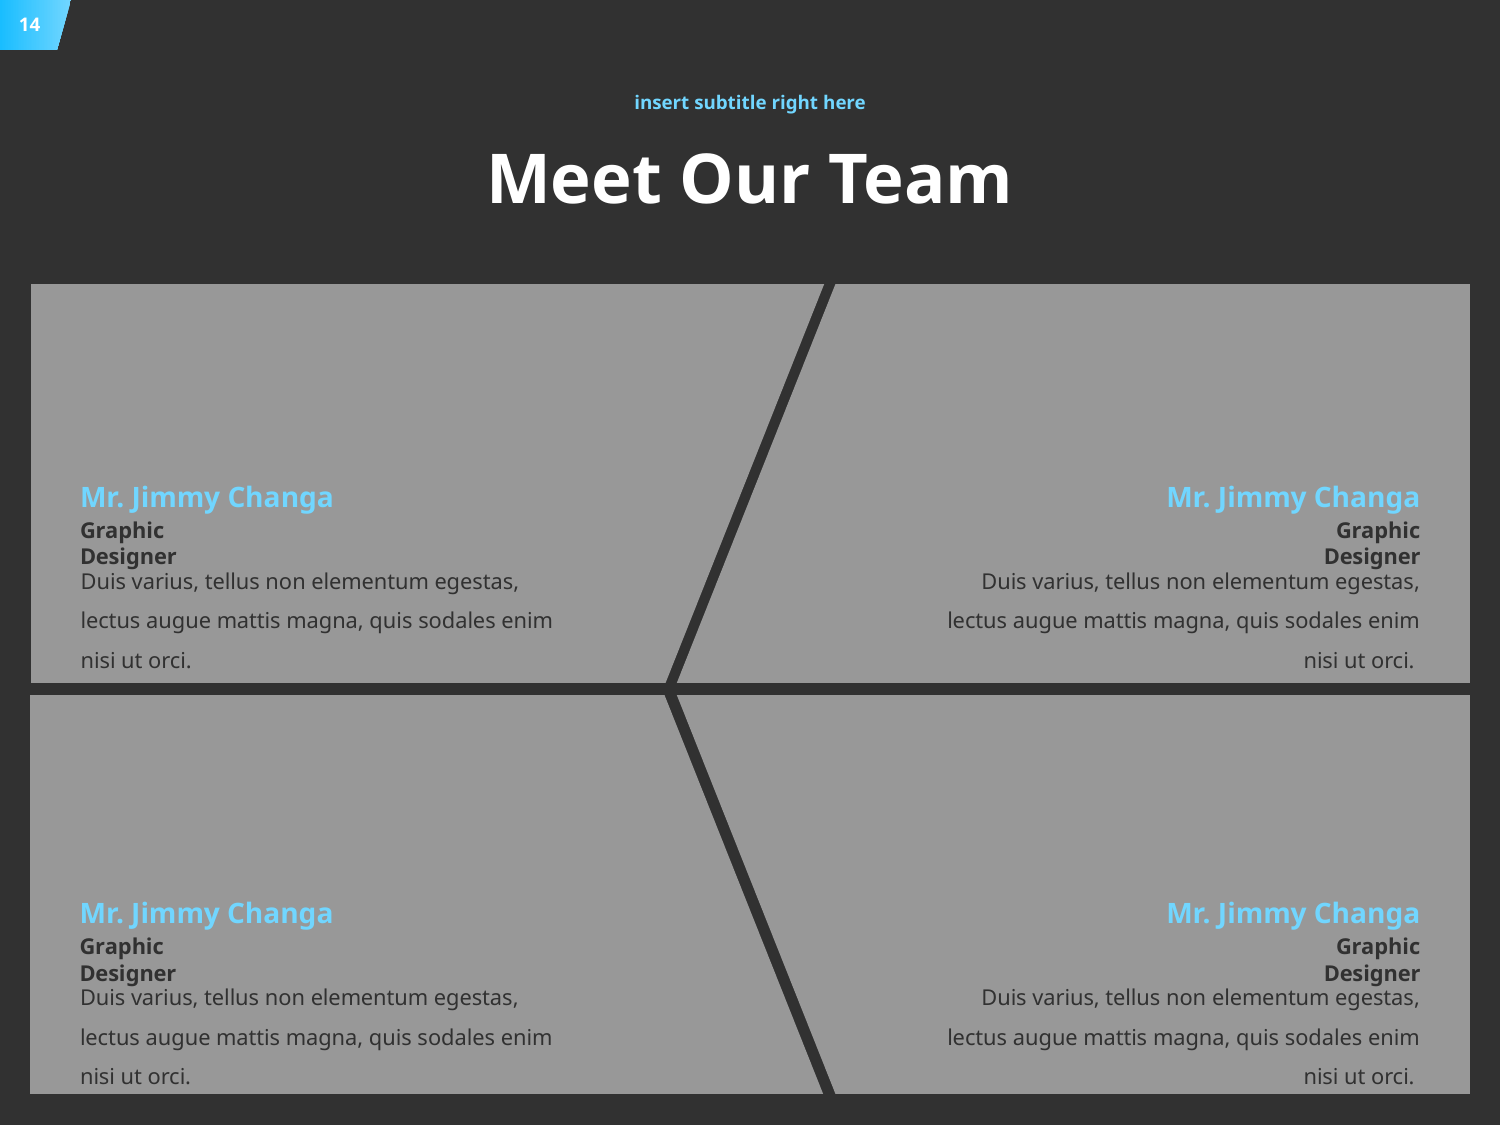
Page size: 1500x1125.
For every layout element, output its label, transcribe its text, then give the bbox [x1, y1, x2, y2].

slide_number 14 [0, 1, 68, 49]
picture [30, 695, 1470, 1094]
title Meet Our Team [327, 133, 1172, 259]
subtitle insert subtitle right here [327, 75, 1172, 133]
picture [31, 284, 1470, 683]
